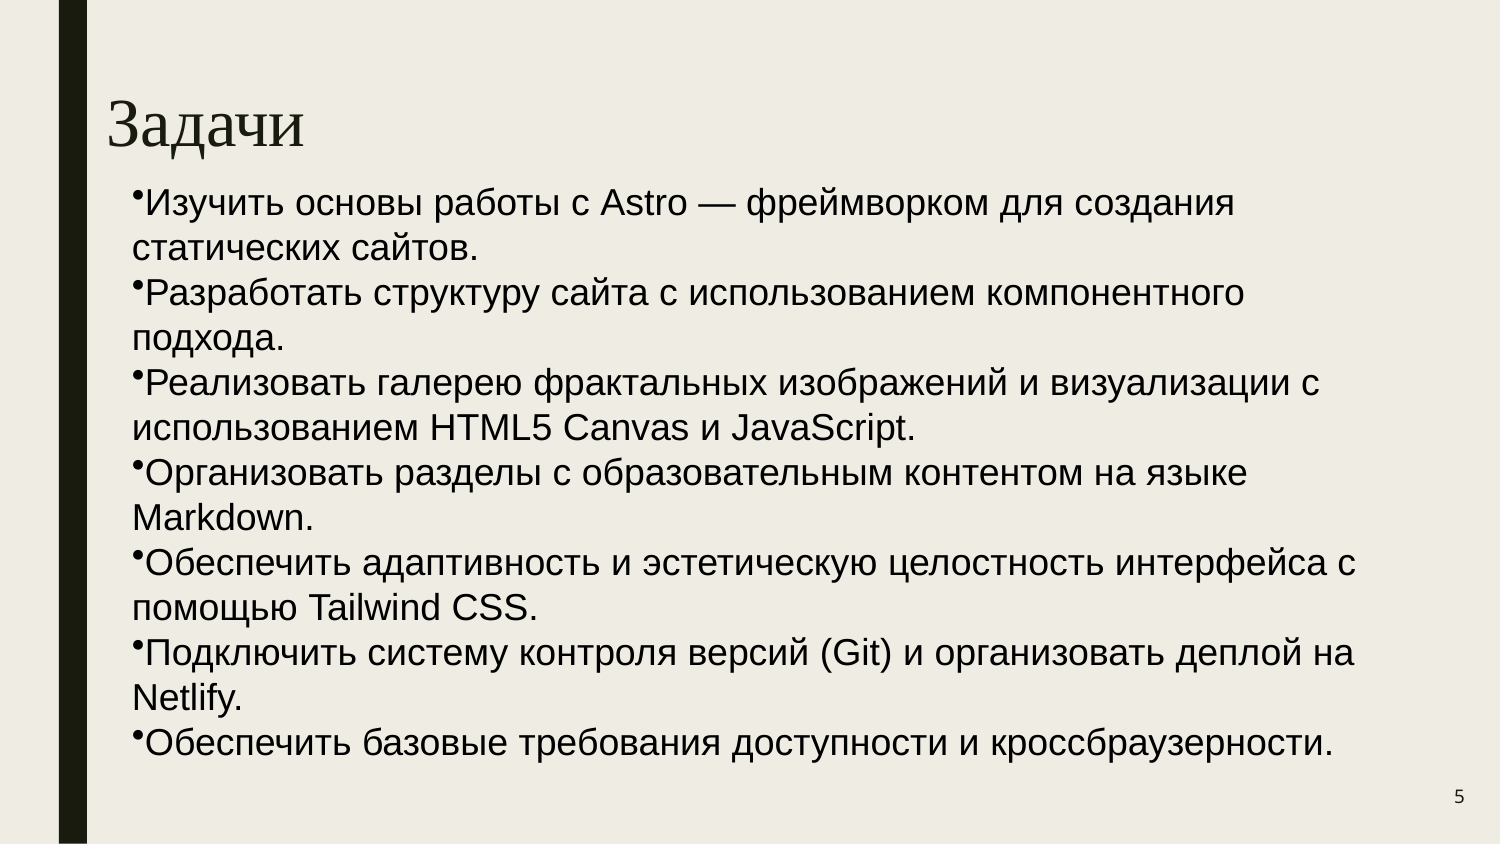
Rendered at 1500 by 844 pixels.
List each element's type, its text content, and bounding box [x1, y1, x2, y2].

list Изучить основы работы с Astro — фреймворком для создания статических сайтов. Разработать структуру сайта с использованием компонентного подхода. Реализовать галерею фрактальных изображений и визуализации с использованием HTML5 Canvas и JavaScript. Организовать разделы с образовательным контентом на языке Markdown. Обеспечить адаптивность и эстетическую целостность интерфейса с помощью Tailwind CSS. Подключить систему контроля версий (Git) и организовать деплой на Netlify. Обеспечить базовые требования доступности и кроссбраузерности. [116, 169, 1390, 770]
slide_number 5 [1389, 764, 1480, 830]
title Задачи [91, 72, 1449, 167]
